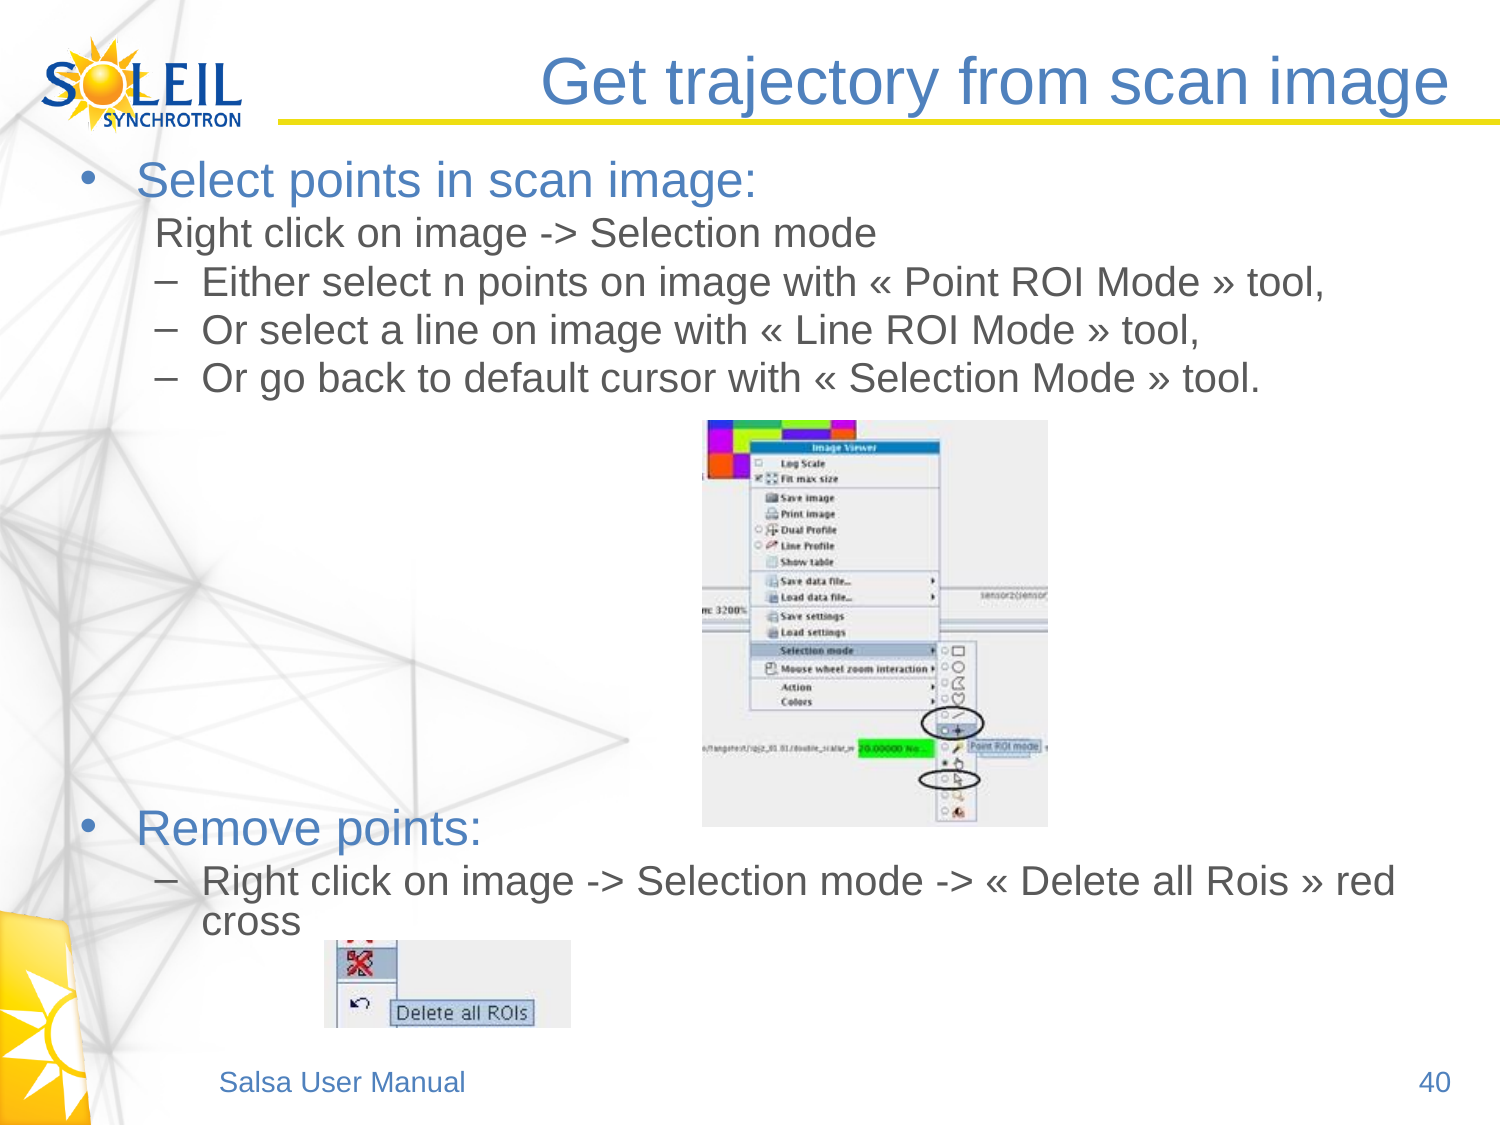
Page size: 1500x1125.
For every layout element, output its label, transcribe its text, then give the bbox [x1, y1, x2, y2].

text_box Select points in scan image: Right click on image -> Selection mode Either select n points on image with « Point ROI Mode » tool, Or select a line on image with « Line ROI Mode » tool, Or go back to default cursor with « Selection Mode » tool. Remove points: Right click on image -> Selection mode -> « Delete all Rois » red cross [64, 152, 1463, 1059]
picture [0, 0, 1500, 1125]
text_box Salsa User Manual 40 [100, 1046, 1467, 1116]
title Get trajectory from scan image [277, 31, 1467, 125]
